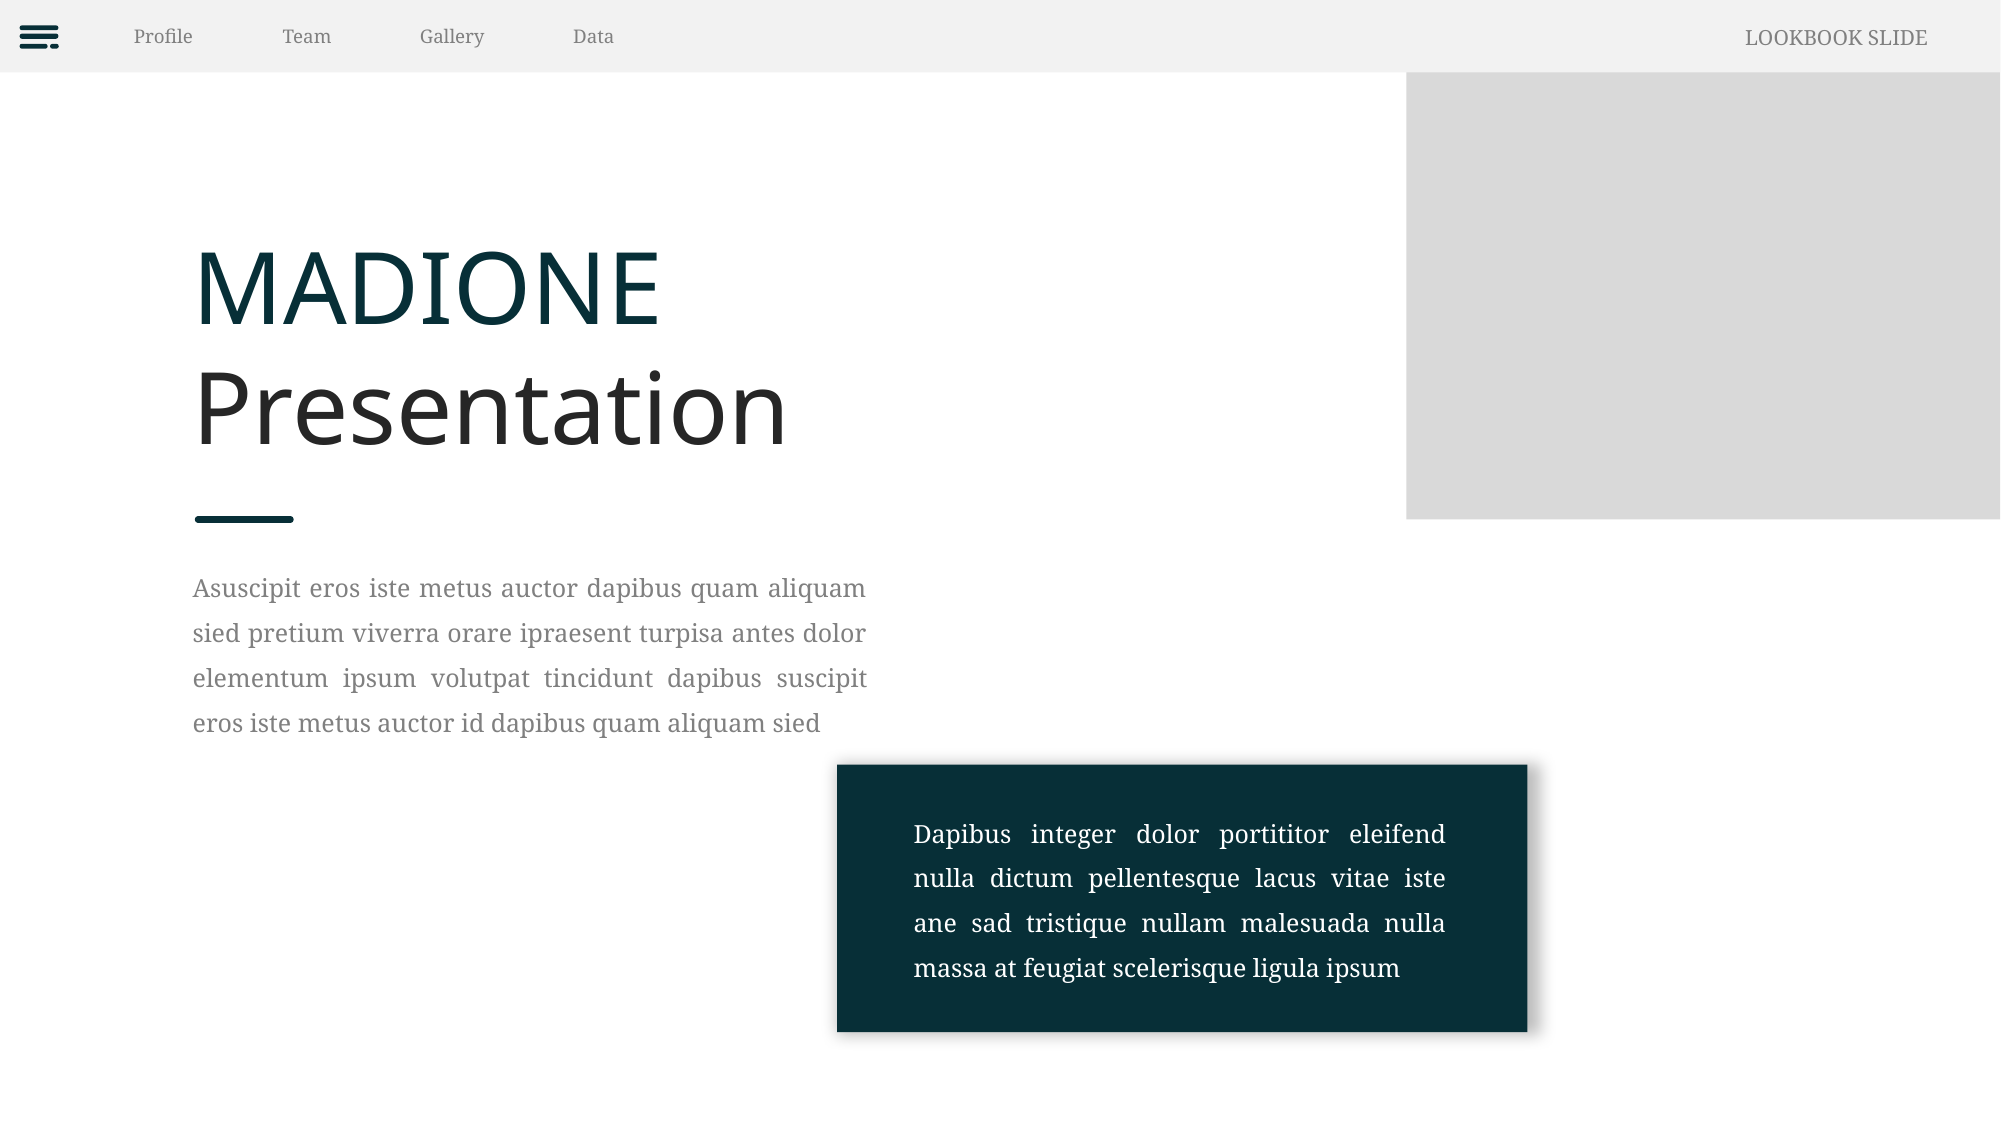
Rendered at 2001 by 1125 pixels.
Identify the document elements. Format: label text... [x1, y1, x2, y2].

text_box Dapibus integer dolor portititor eleifend nulla dictum pellentesque lacus vitae iste ane sad tristique nullam malesuada nulla massa at feugiat scelerisque ligula ipsum [913, 803, 1447, 983]
text_box Asuscipit eros iste metus auctor dapibus quam aliquam sied pretium viverra orare ipraesent turpisa antes dolor elementum ipsum volutpat tincidunt dapibus suscipit eros iste metus auctor id dapibus quam aliquam sied [192, 558, 868, 738]
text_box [0, 0, 2001, 73]
text_box [1405, 73, 2001, 520]
text_box MADIONE Presentation [192, 224, 820, 465]
picture [1017, 245, 1888, 871]
text_box [836, 764, 1528, 1033]
